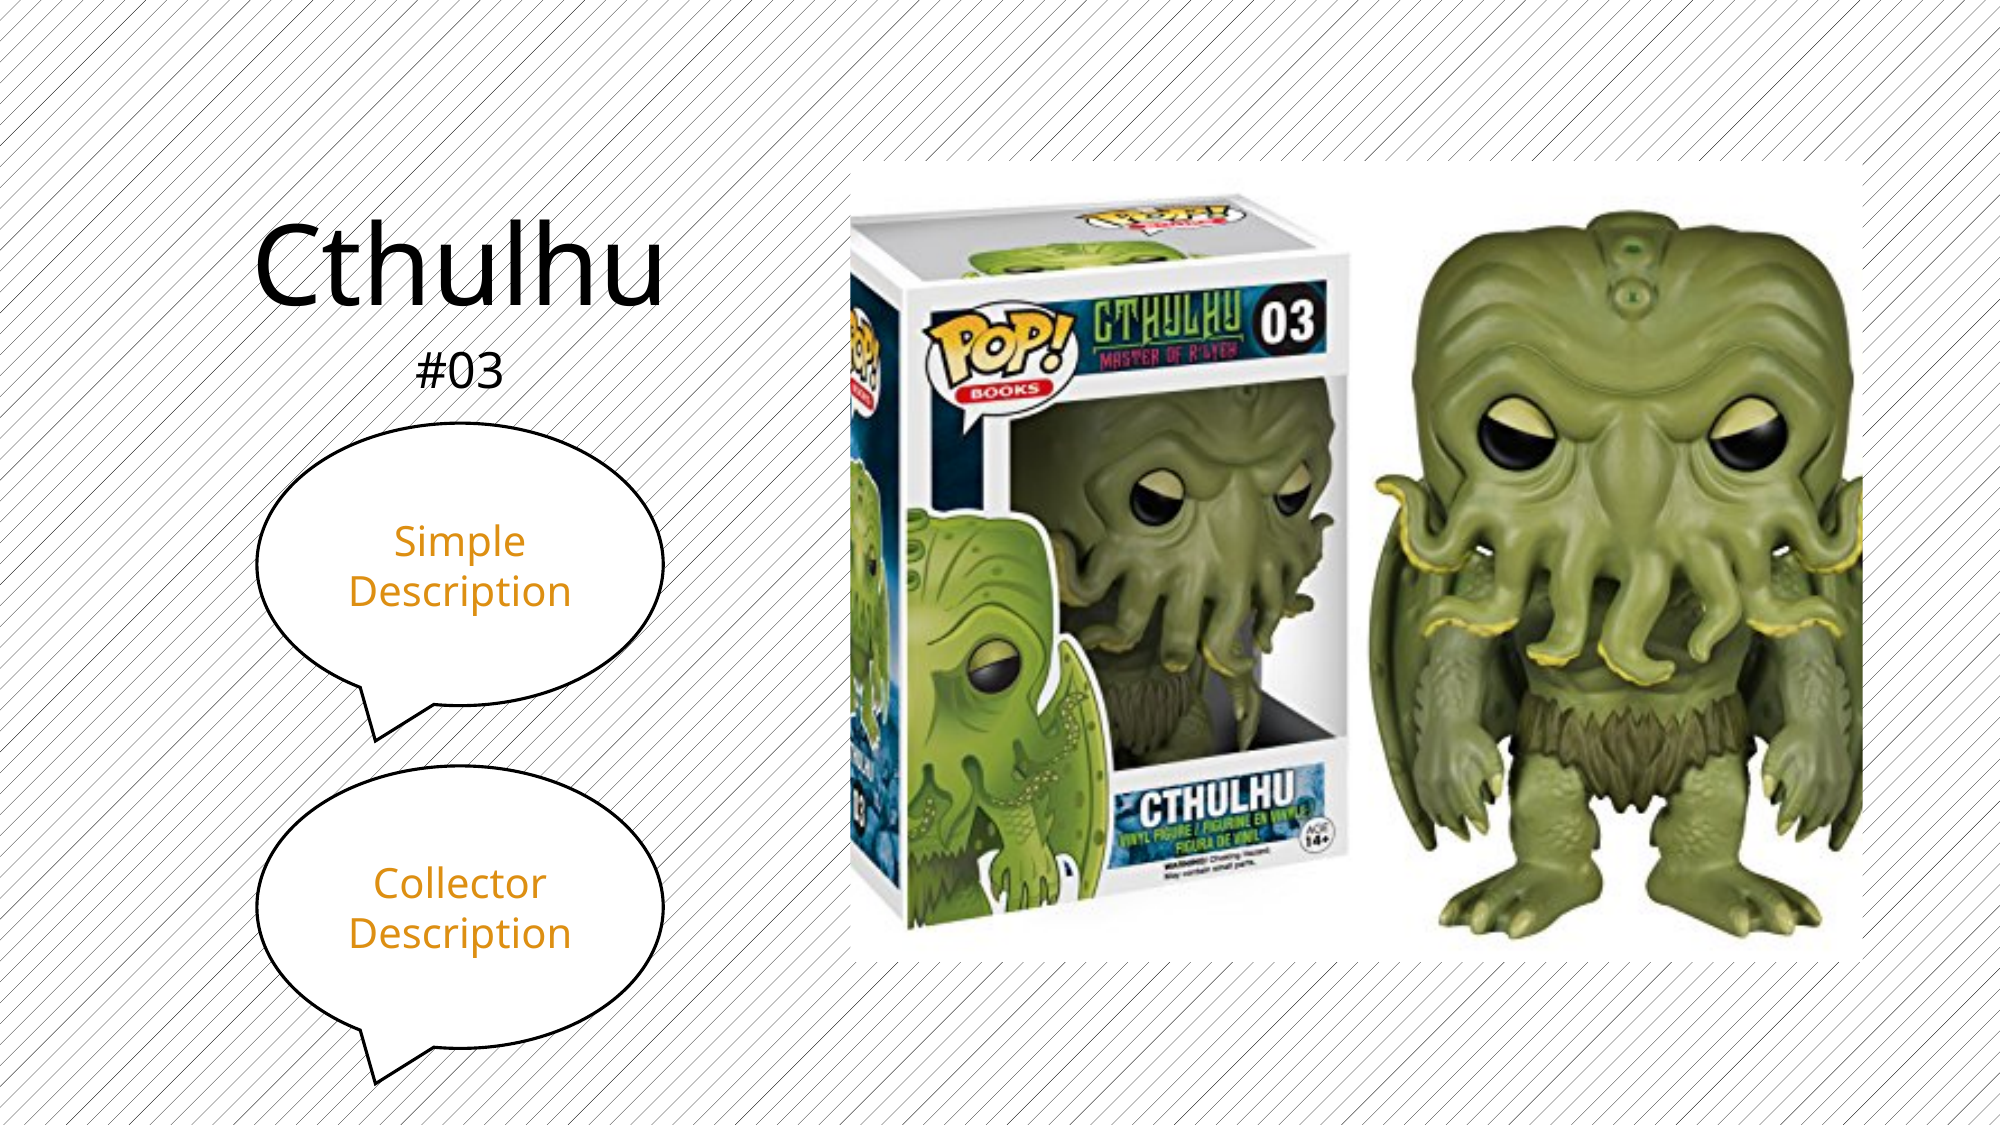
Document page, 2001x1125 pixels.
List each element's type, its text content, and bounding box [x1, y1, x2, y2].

text_box Collector Description [255, 764, 665, 1086]
list #03 [137, 337, 783, 963]
title Cthulhu [137, 75, 783, 337]
picture [850, 161, 1863, 962]
text_box Simple Description [255, 422, 665, 743]
